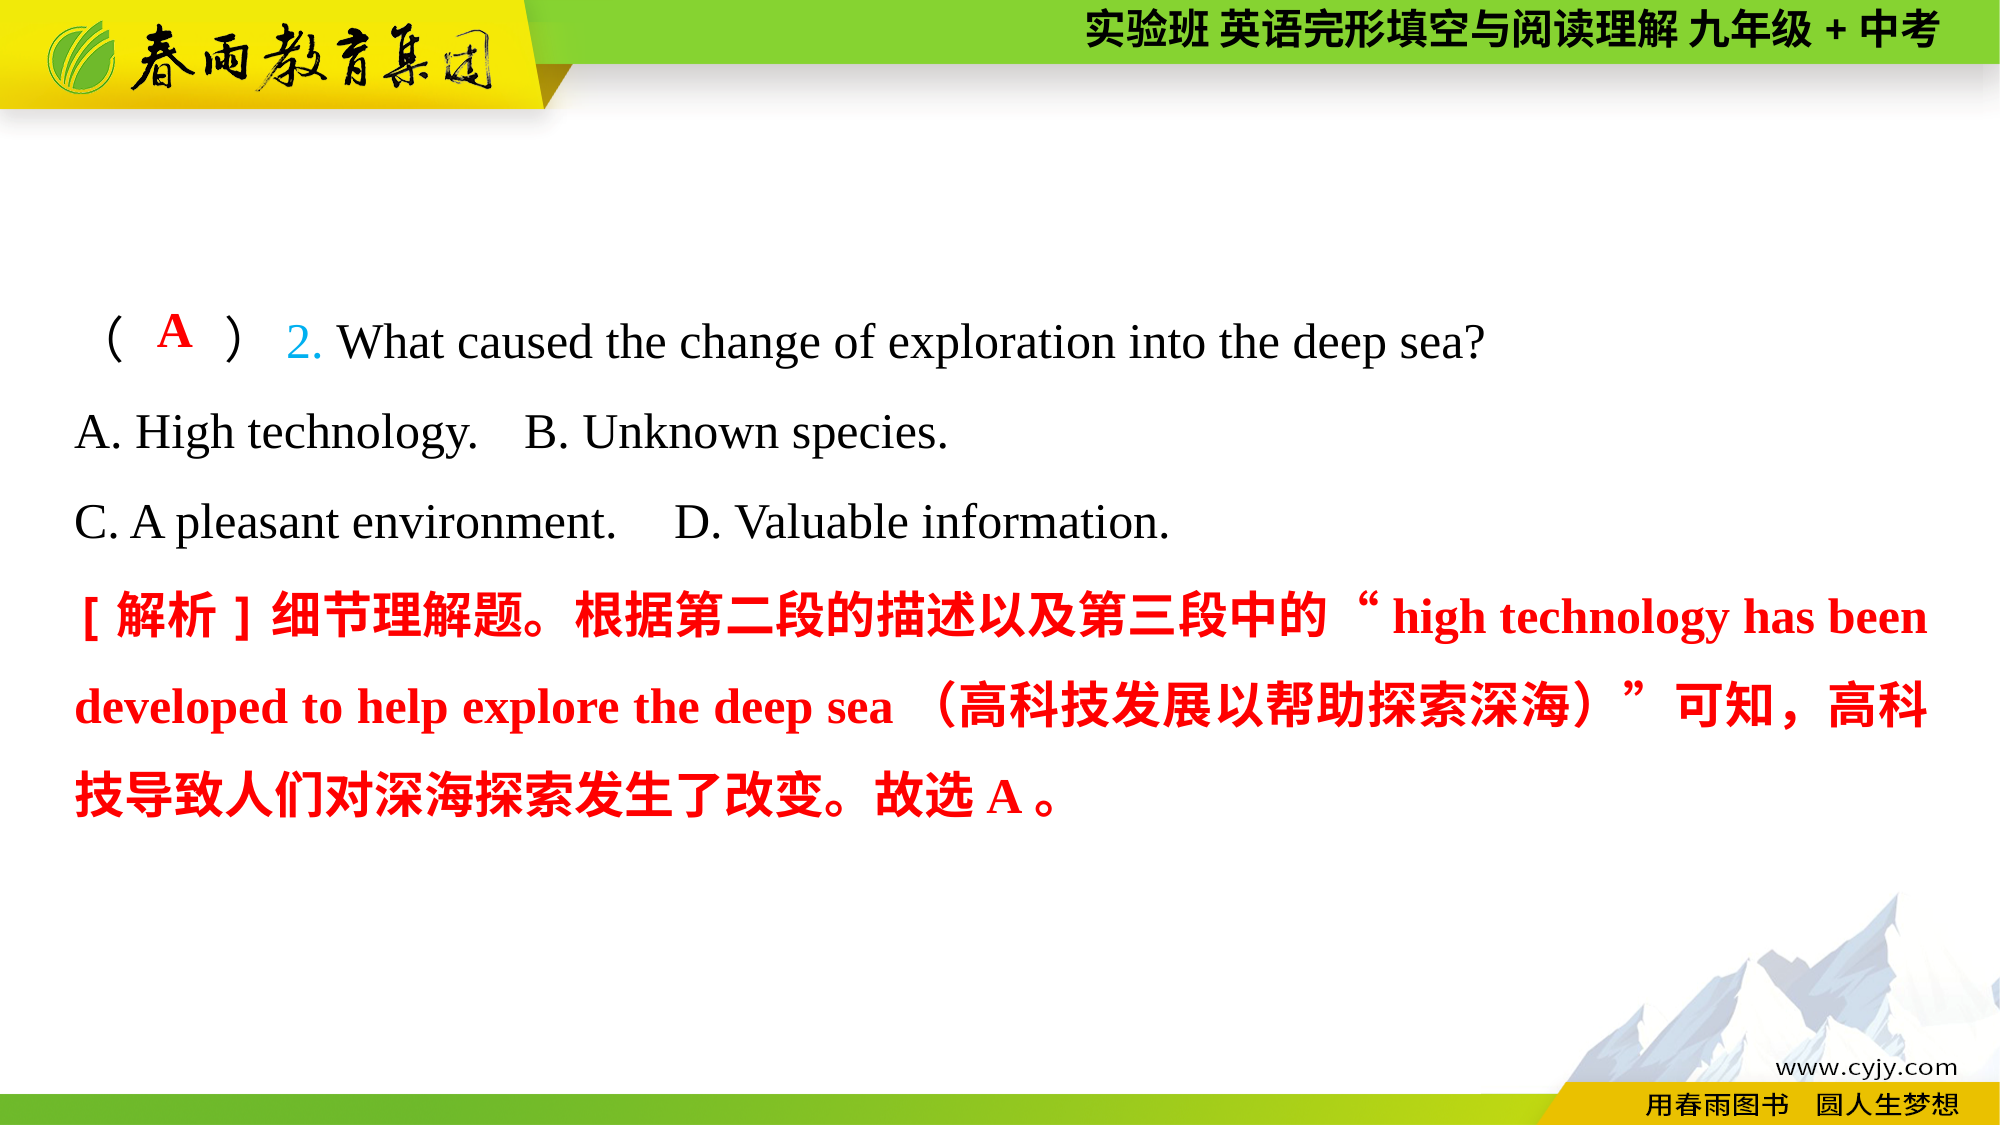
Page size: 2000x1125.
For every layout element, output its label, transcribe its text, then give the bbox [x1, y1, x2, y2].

list （ ）2. What caused the change of exploration into the deep sea? A. High technology. B. Unknown species. C. A pleasant environment. D. Valuable information. [59, 271, 1944, 559]
text_box A [141, 290, 208, 365]
picture [0, 0, 2000, 1125]
text_box [解析]细节理解题。根据第二段的描述以及第三段中的“high technology has been developed to help explore the deep sea（高科技发展以帮助探索深海）”可知，高科技导致人们对深海探索发生了改变。故选A。 [59, 559, 1944, 831]
